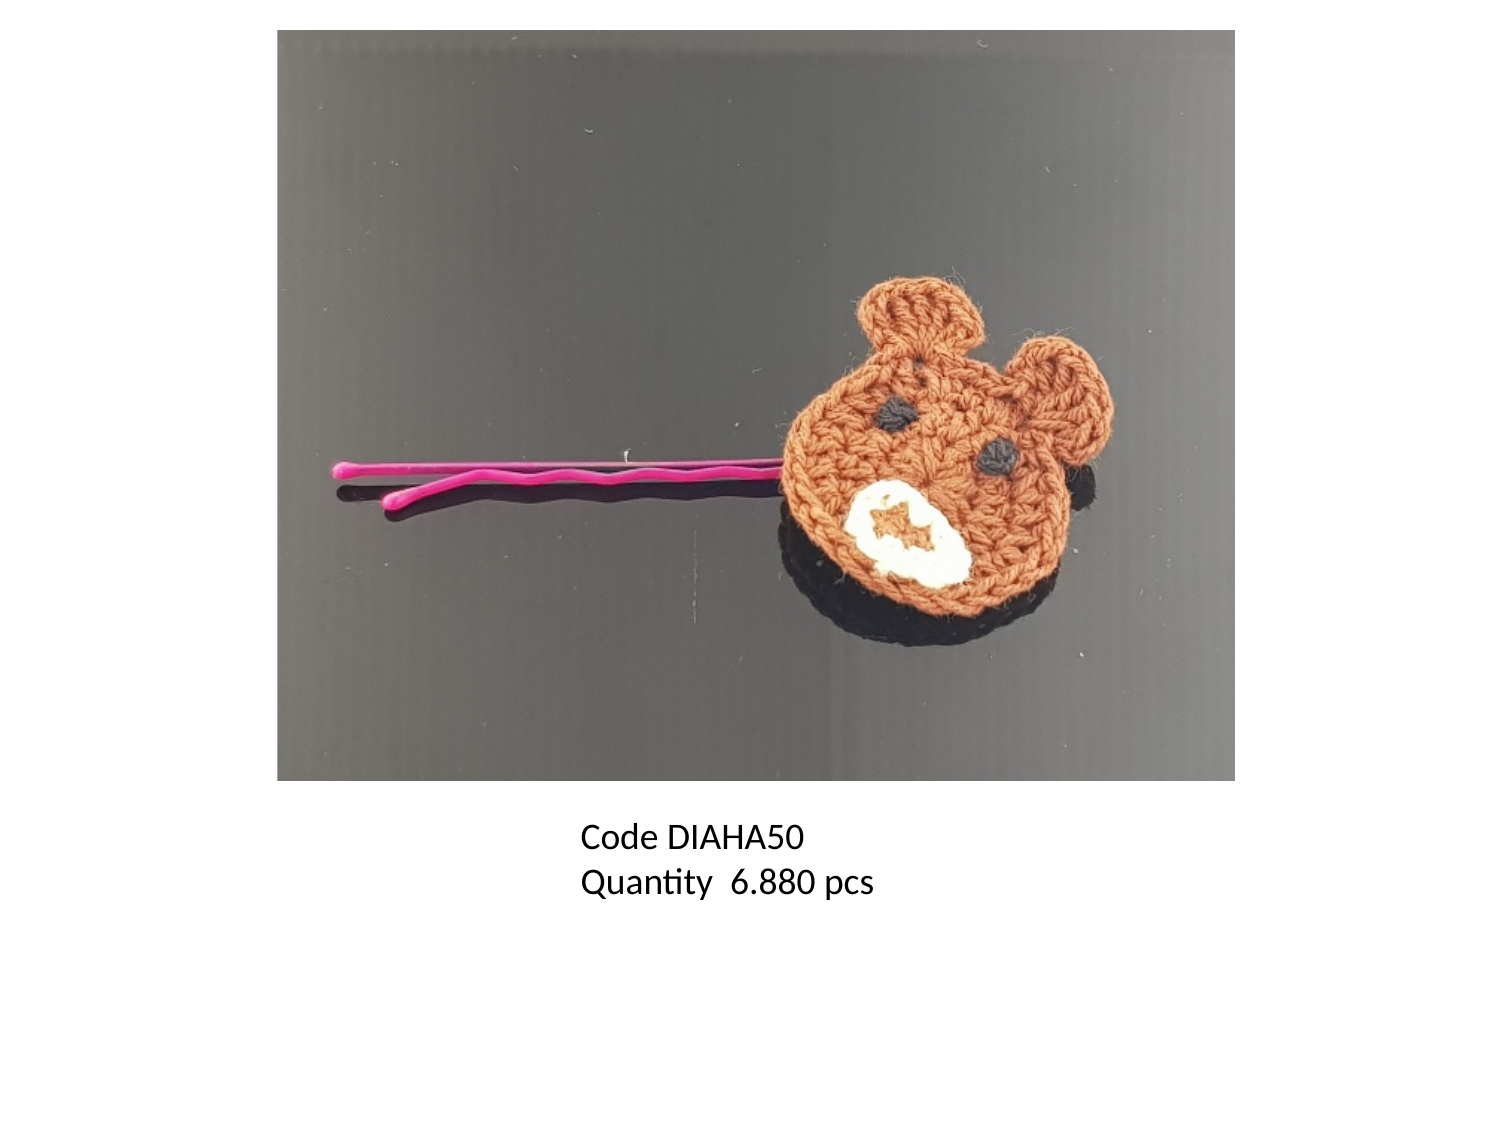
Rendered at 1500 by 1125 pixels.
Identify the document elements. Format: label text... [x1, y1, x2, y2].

picture [277, 30, 1236, 781]
text_box Code DIAHA50 Quantity 6.880 pcs [565, 804, 890, 910]
